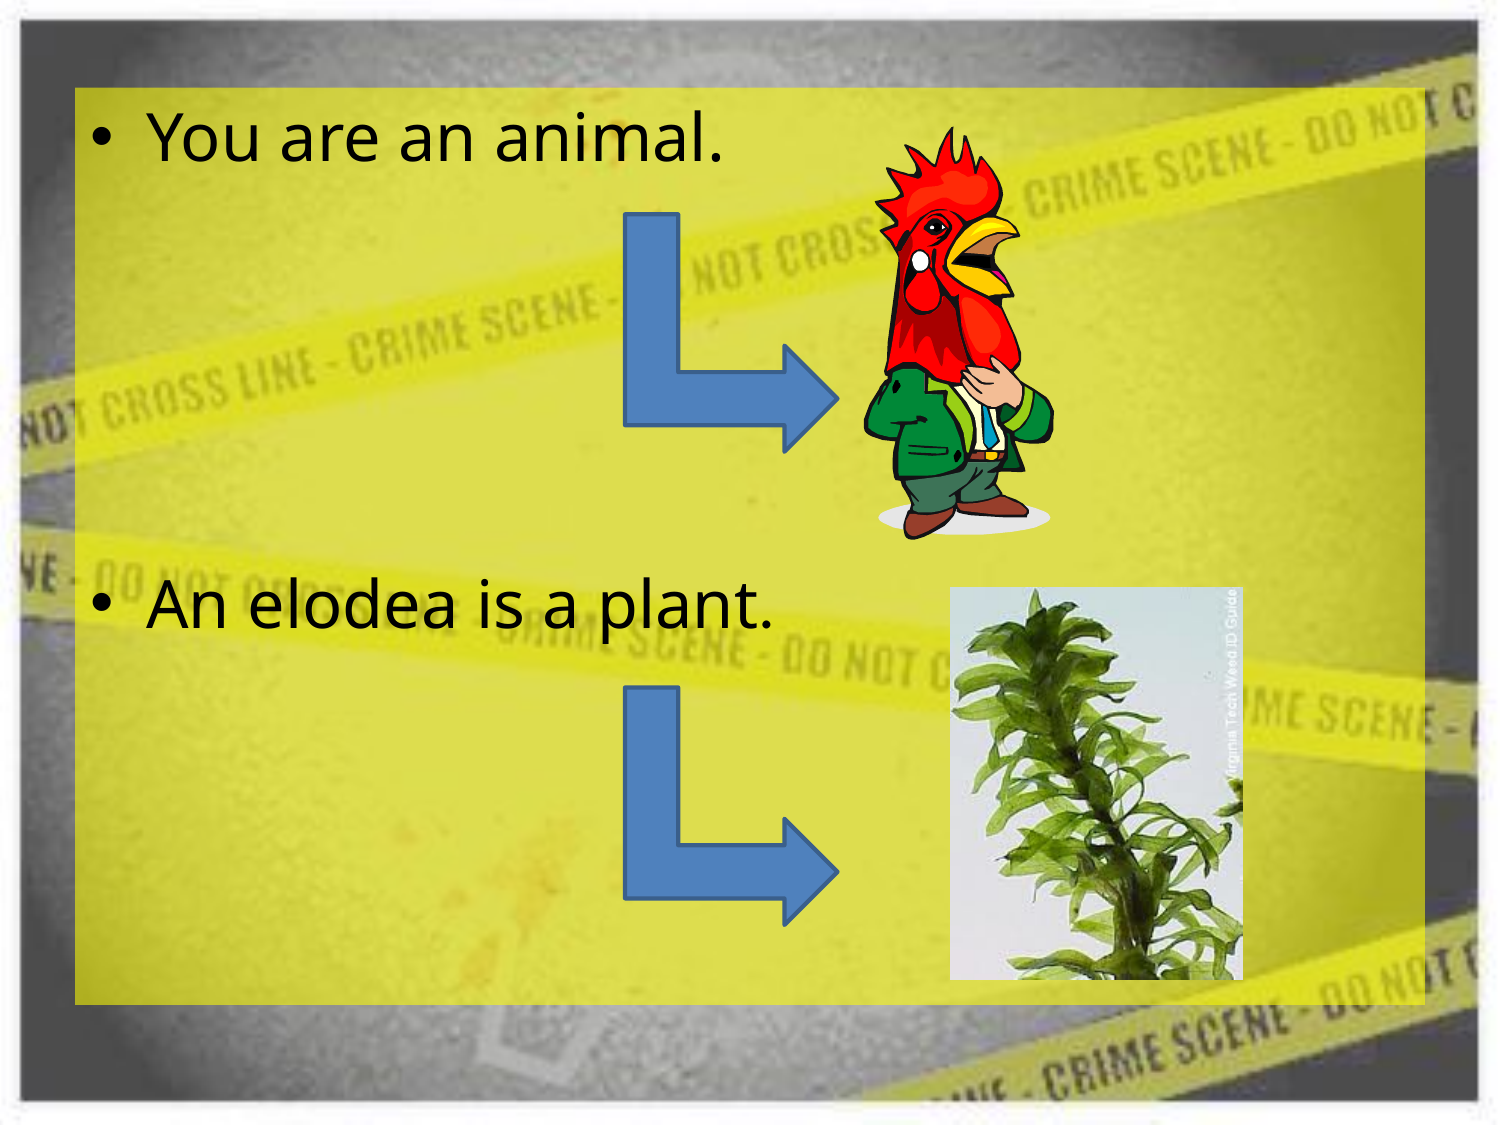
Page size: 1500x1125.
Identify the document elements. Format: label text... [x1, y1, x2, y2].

list You are an animal. An elodea is a plant. [75, 87, 1425, 1005]
picture [0, 0, 1500, 1125]
text_box [622, 212, 840, 454]
text_box [622, 685, 840, 927]
